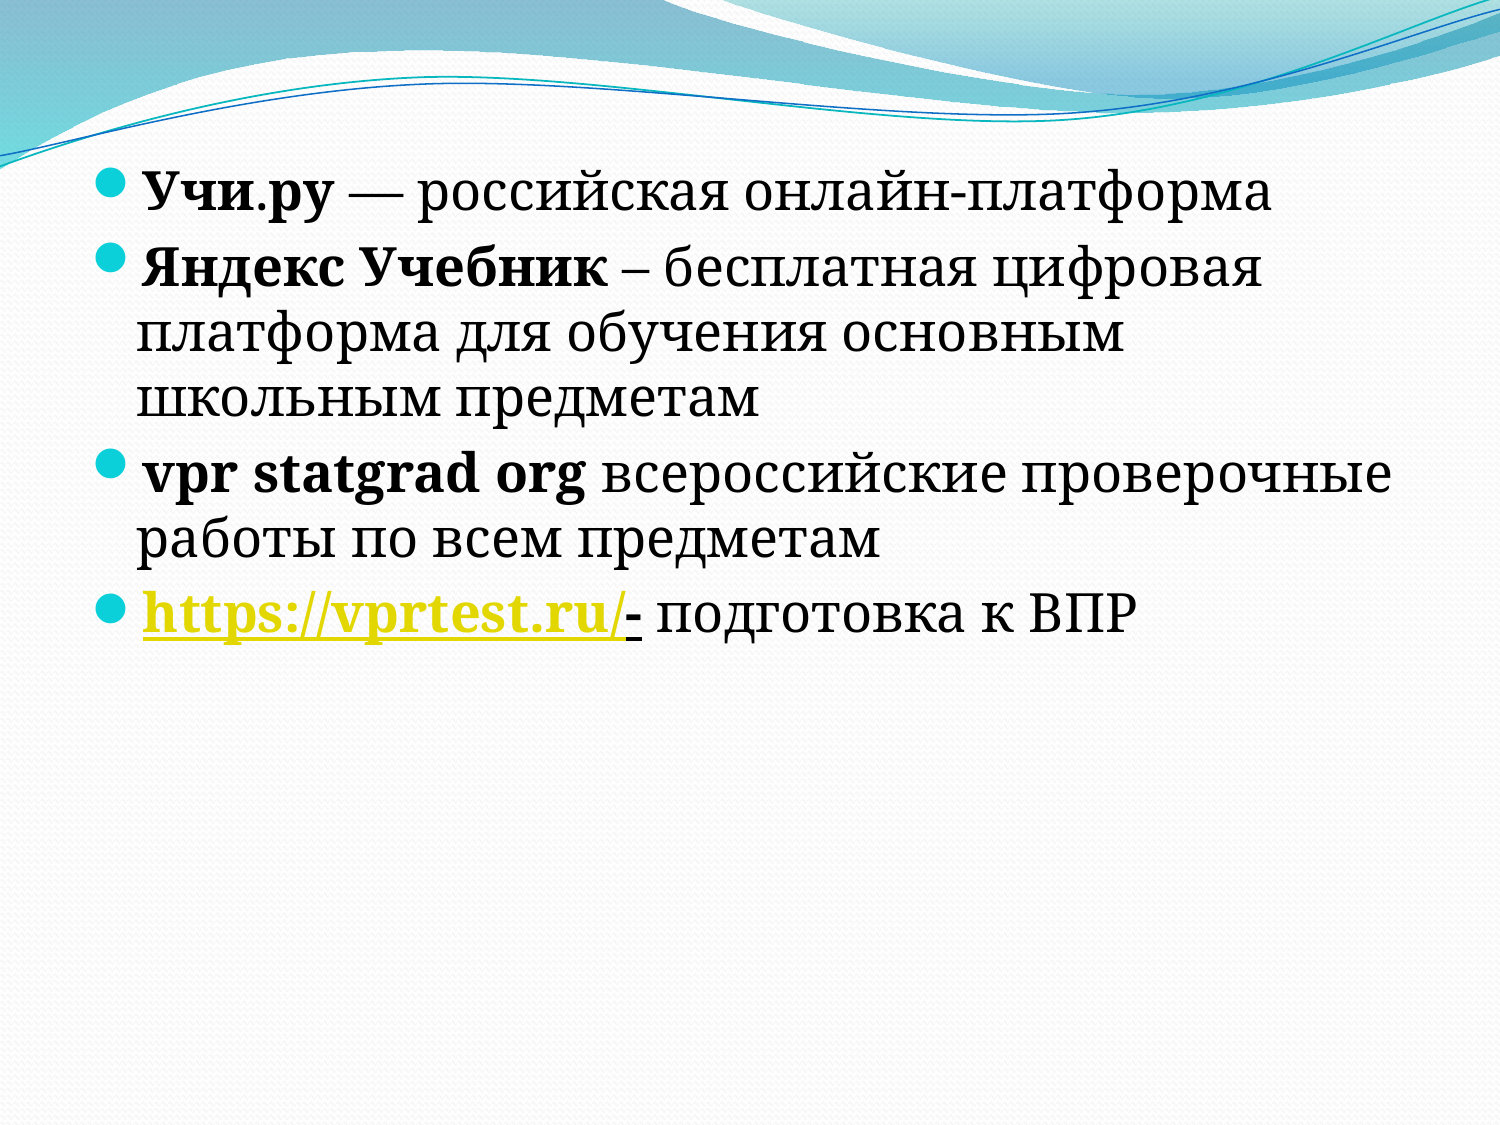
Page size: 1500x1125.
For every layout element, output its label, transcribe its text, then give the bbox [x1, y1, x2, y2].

list Учи.ру — российская онлайн-платформа Яндекс Учебник – бесплатная цифровая платформа для обучения основным школьным предметам vpr statgrad org всероссийские проверочные работы по всем предметам https://vprtest.ru/- подготовка к ВПР [76, 149, 1425, 1038]
